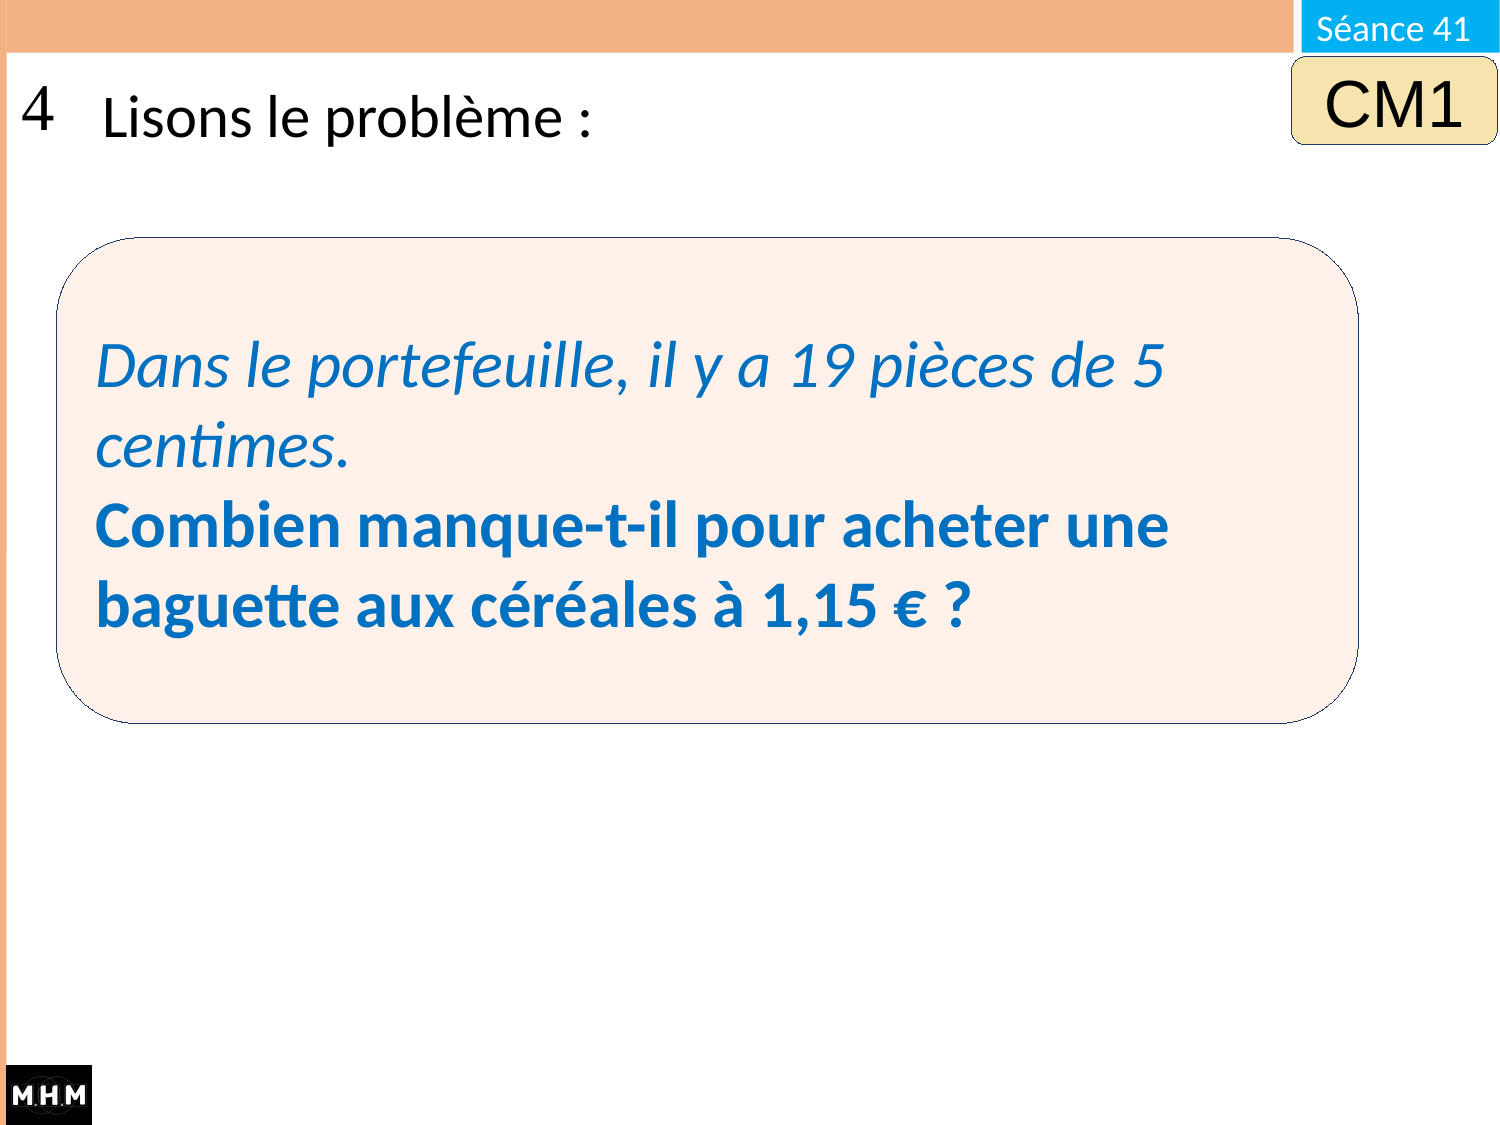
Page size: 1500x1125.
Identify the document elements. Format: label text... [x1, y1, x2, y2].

text_box CM1 [1291, 56, 1498, 145]
title Lisons le problème : [87, 32, 1381, 157]
text_box Dans le portefeuille, il y a 19 pièces de 5 centimes. Combien manque-t-il pour acheter une baguette aux céréales à 1,15 € ? [56, 237, 1359, 724]
picture [6, 1065, 92, 1125]
